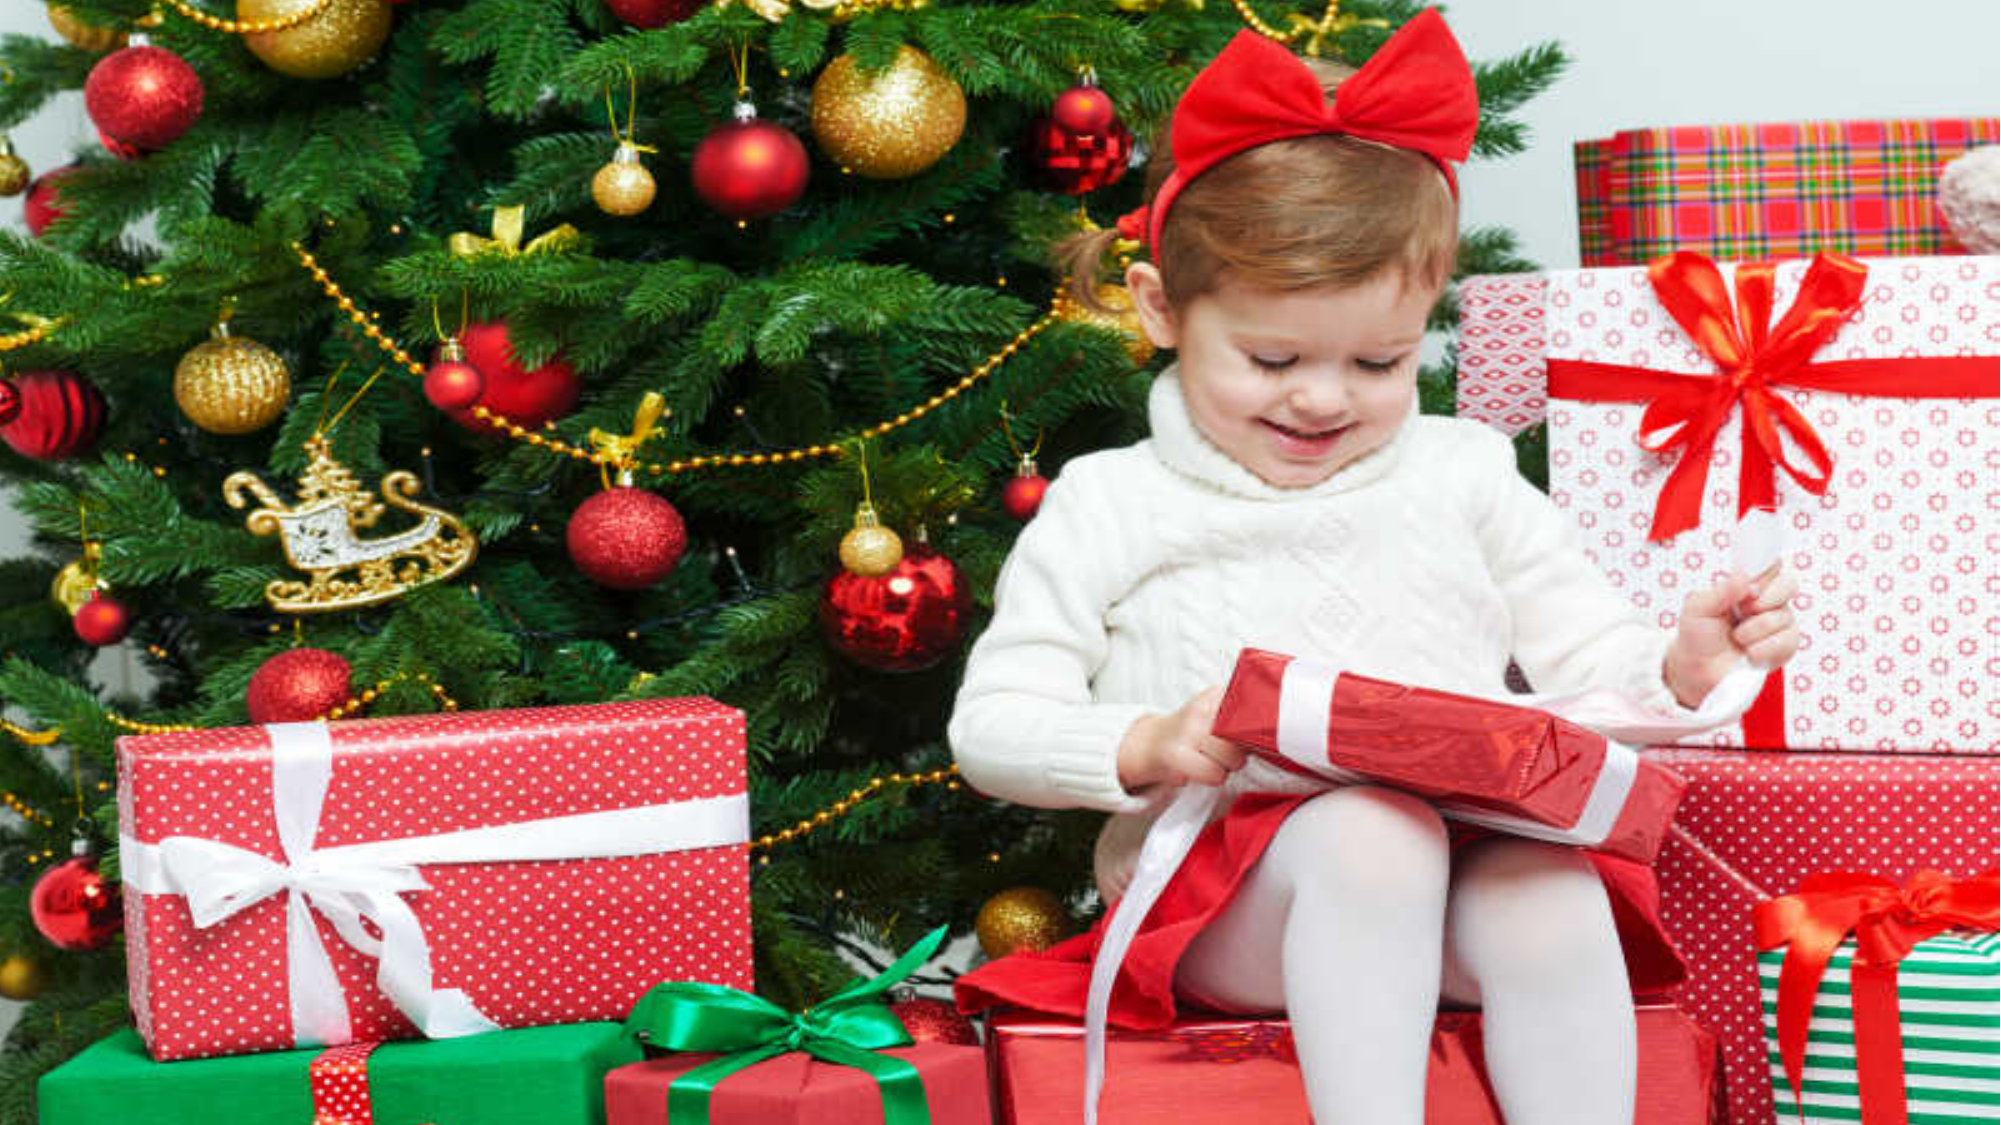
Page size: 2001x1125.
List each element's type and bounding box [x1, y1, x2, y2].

list [0, 0, 2000, 1125]
